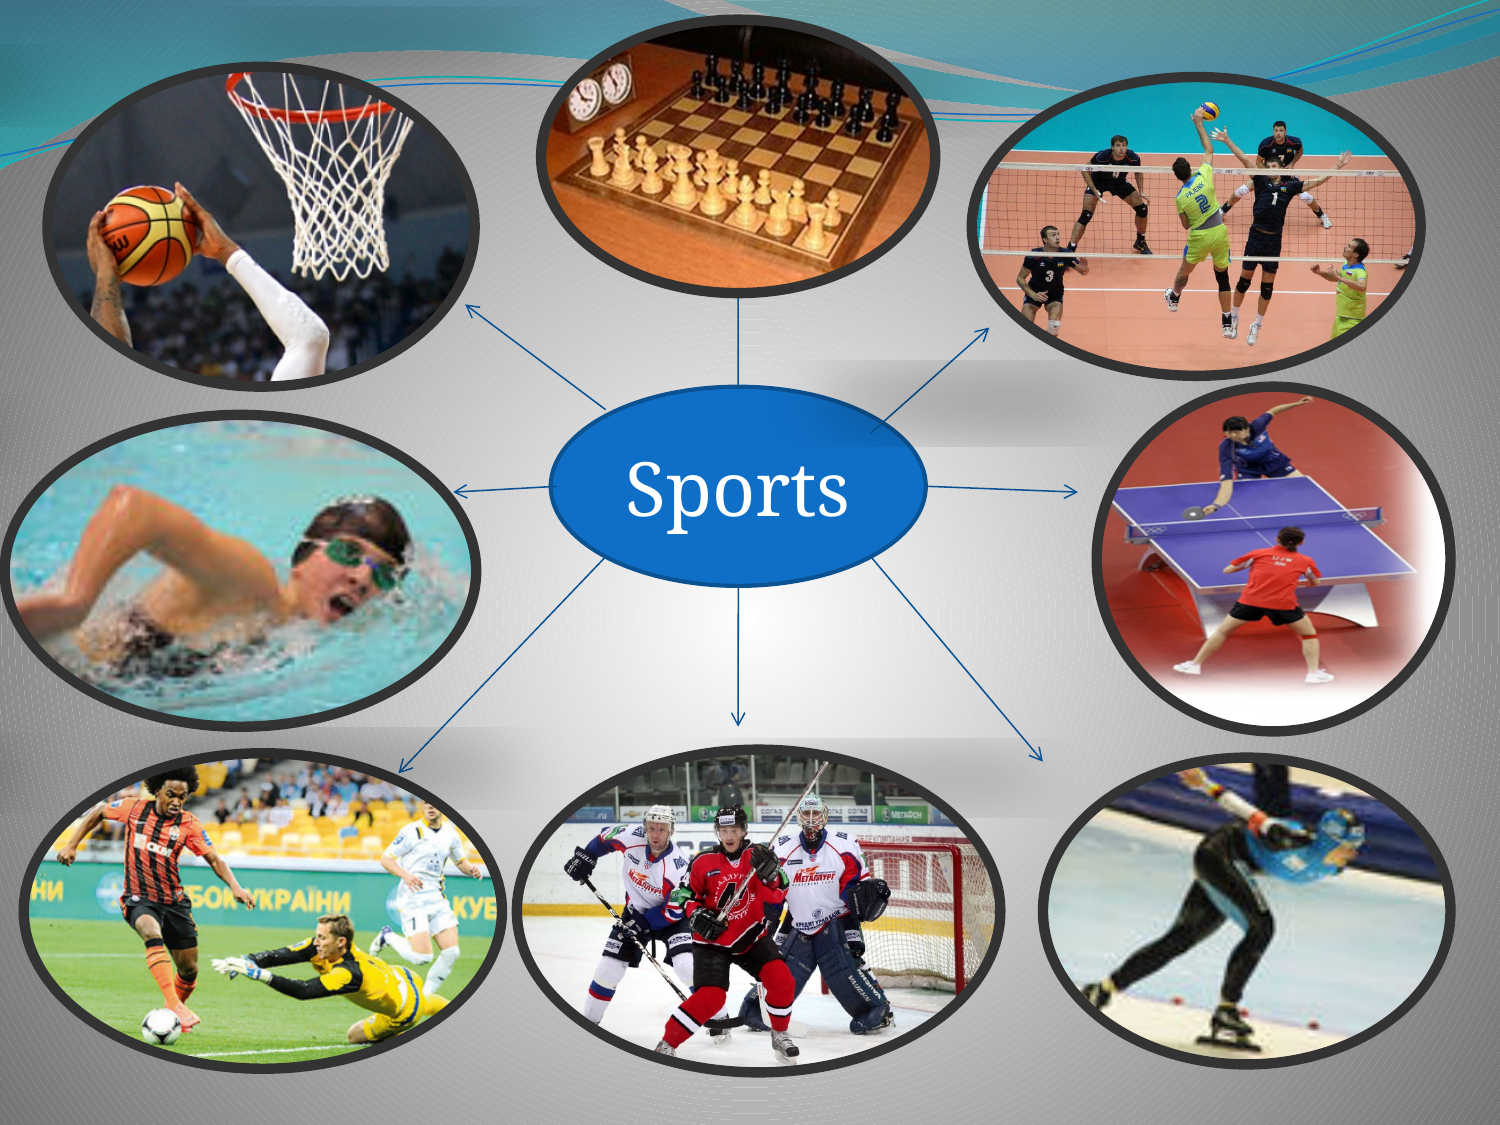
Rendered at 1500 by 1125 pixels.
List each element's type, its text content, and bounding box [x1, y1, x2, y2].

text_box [452, 486, 557, 493]
picture [1042, 757, 1451, 1065]
picture [1096, 386, 1451, 732]
picture [4, 414, 477, 727]
picture [971, 76, 1421, 377]
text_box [464, 304, 606, 410]
text_box Sports [548, 384, 928, 588]
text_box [854, 572, 1060, 746]
picture [540, 19, 936, 294]
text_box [870, 327, 990, 434]
picture [47, 66, 475, 387]
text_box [393, 561, 611, 758]
picture [516, 749, 1001, 1073]
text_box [925, 486, 1079, 493]
picture [23, 752, 503, 1069]
